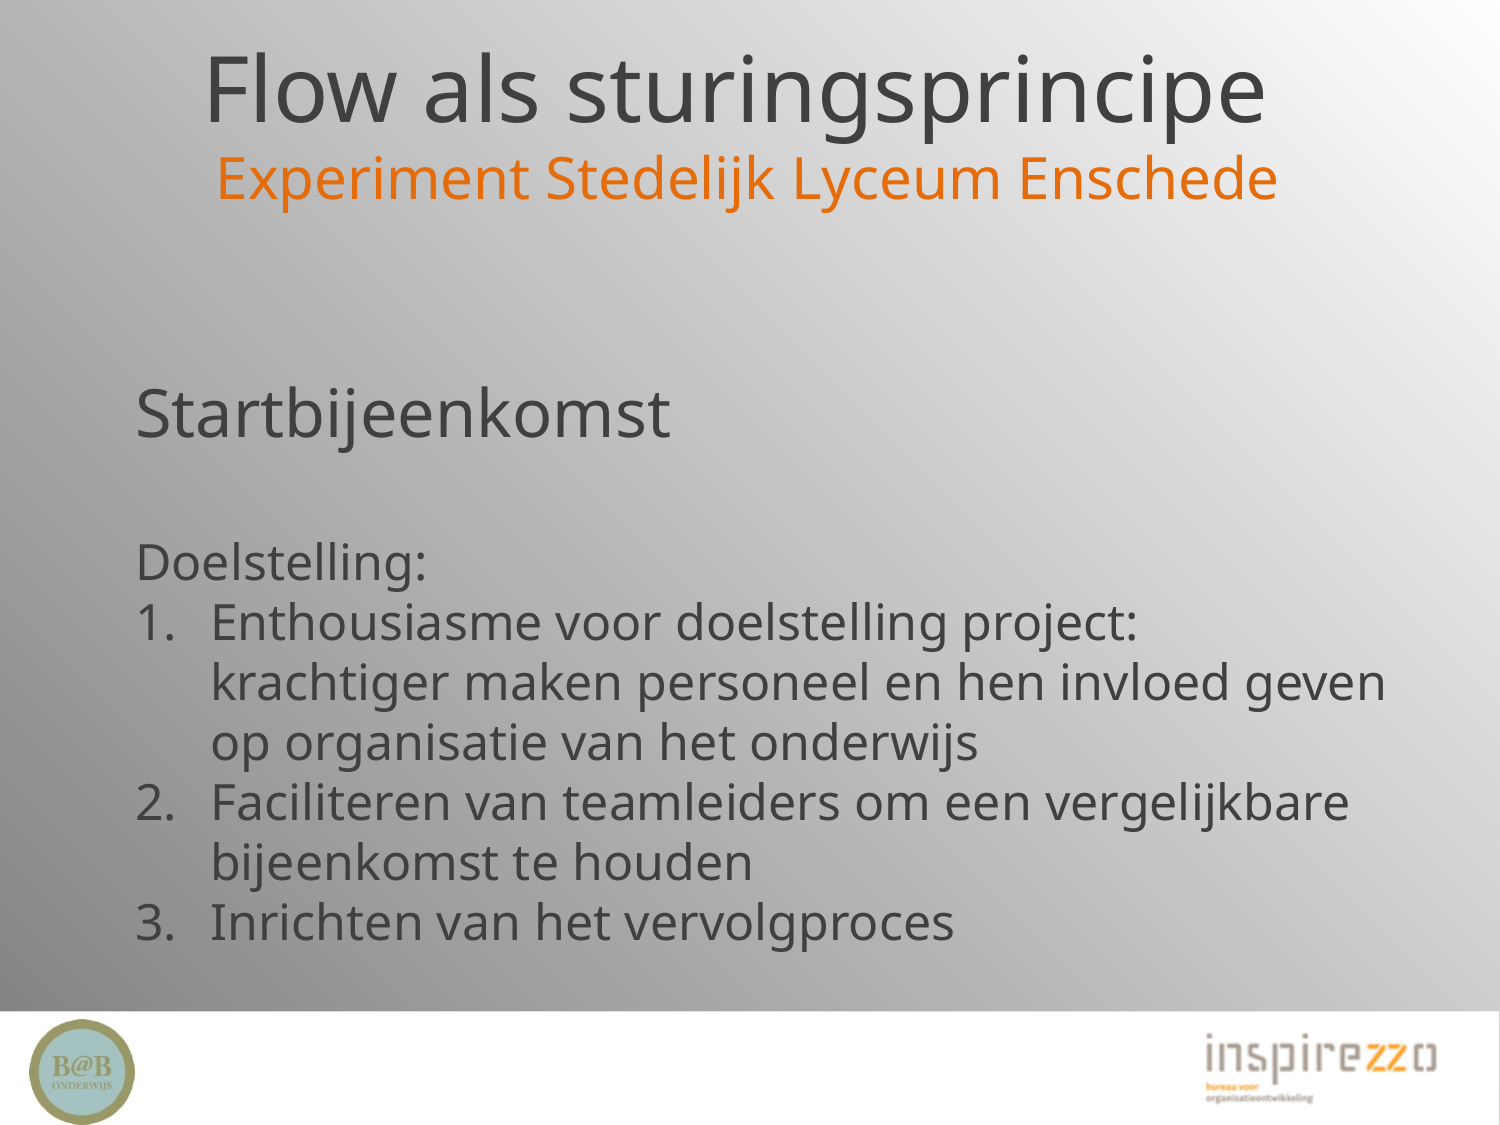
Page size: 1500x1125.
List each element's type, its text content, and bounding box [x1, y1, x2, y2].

text_box [0, 1009, 1500, 1125]
text_box Startbijeenkomst Doelstelling: Enthousiasme voor doelstelling project: krachtiger maken personeel en hen invloed geven op organisatie van het onderwijs Faciliteren van teamleiders om een vergelijkbare bijeenkomst te houden Inrichten van het vervolgproces [120, 363, 1459, 958]
picture [1091, 1015, 1494, 1123]
picture [29, 1019, 136, 1125]
text_box Flow als sturingsprincipe Experiment Stedelijk Lyceum Enschede [18, 23, 1478, 219]
